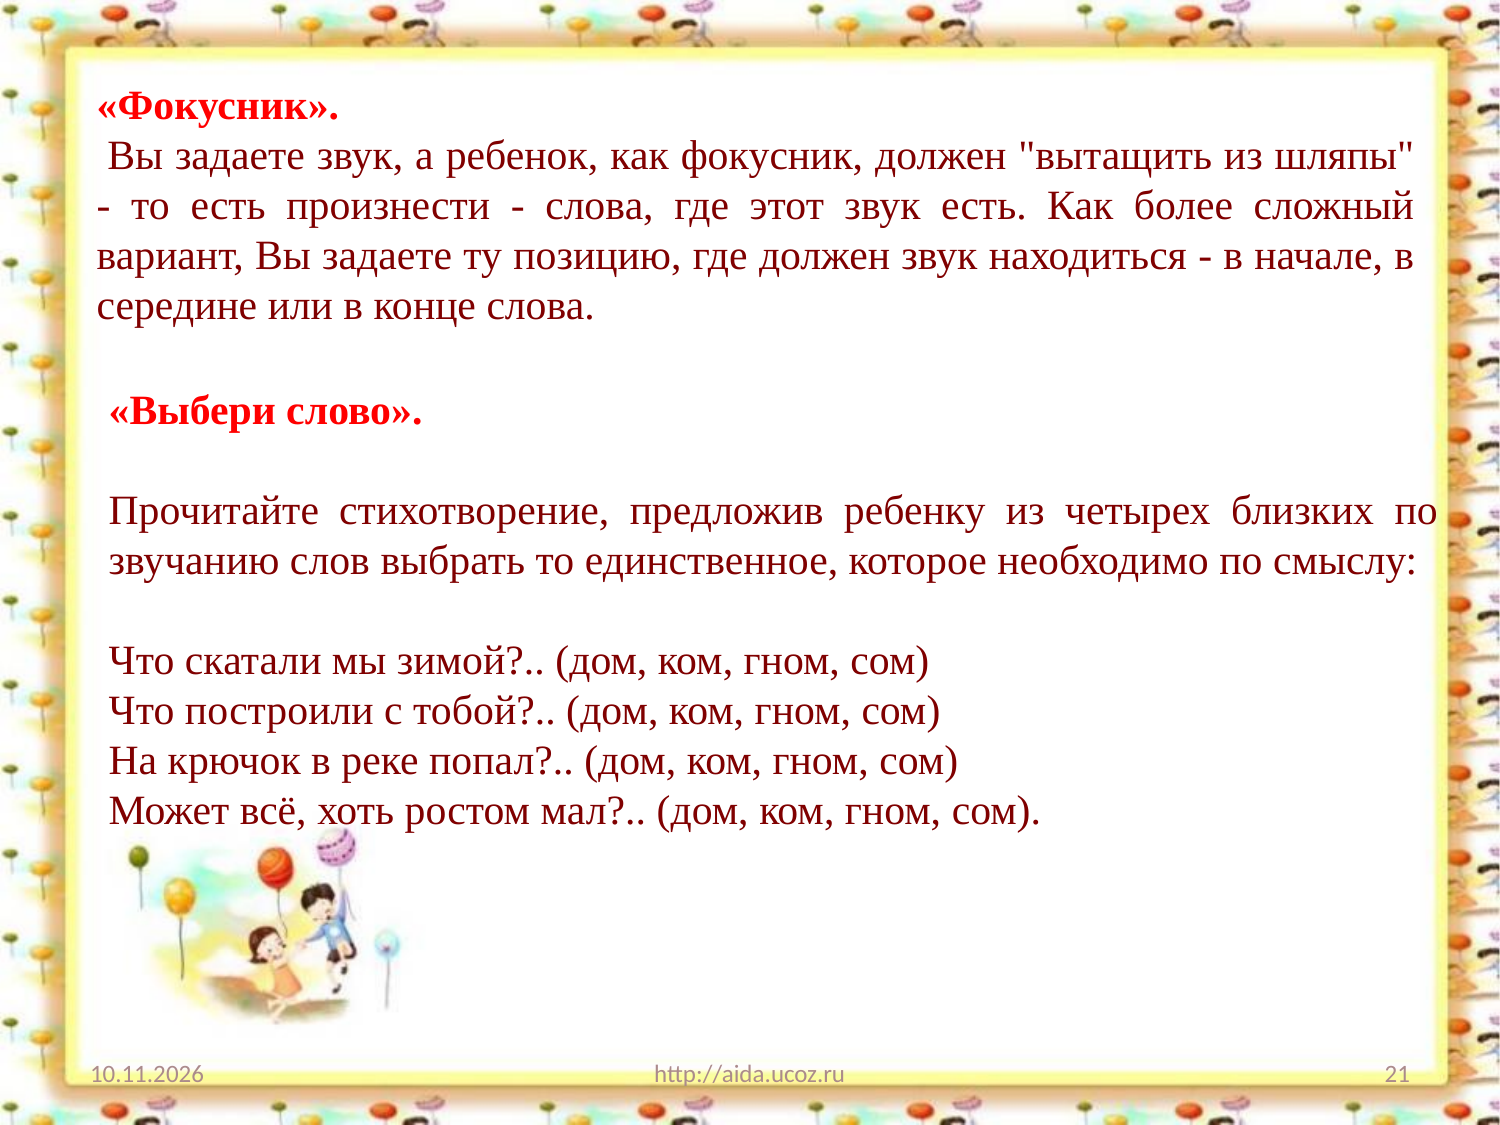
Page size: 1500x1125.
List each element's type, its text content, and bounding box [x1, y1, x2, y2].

picture [0, 0, 1500, 1125]
text_box «Фокусник». Вы задаете звук, а ребенок, как фокусник, должен "вытащить из шляпы" - то есть произнести - слова, где этот звук есть. Как более сложный вариант, Вы задаете ту позицию, где должен звук находиться - в начале, в середине или в конце слова. [81, 70, 1430, 336]
footer http://aida.ucoz.ru [512, 1042, 988, 1103]
text_box «Выбери слово». Прочитайте стихотворение, предложив ребенку из четырех близких по звучанию слов выбрать то единственное, которое необходимо по смыслу: Что скатали мы зимой?.. (дом, ком, гном, сом) Что построили с тобой?.. (дом, ком, гном, сом) На крючок в реке попал?.. (дом, ком, гном, сом) Может всё, хоть ростом мал?.. (дом, ком, гном, сом). [93, 375, 1454, 840]
slide_number 21 [1074, 1042, 1425, 1103]
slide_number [75, 1042, 425, 1103]
